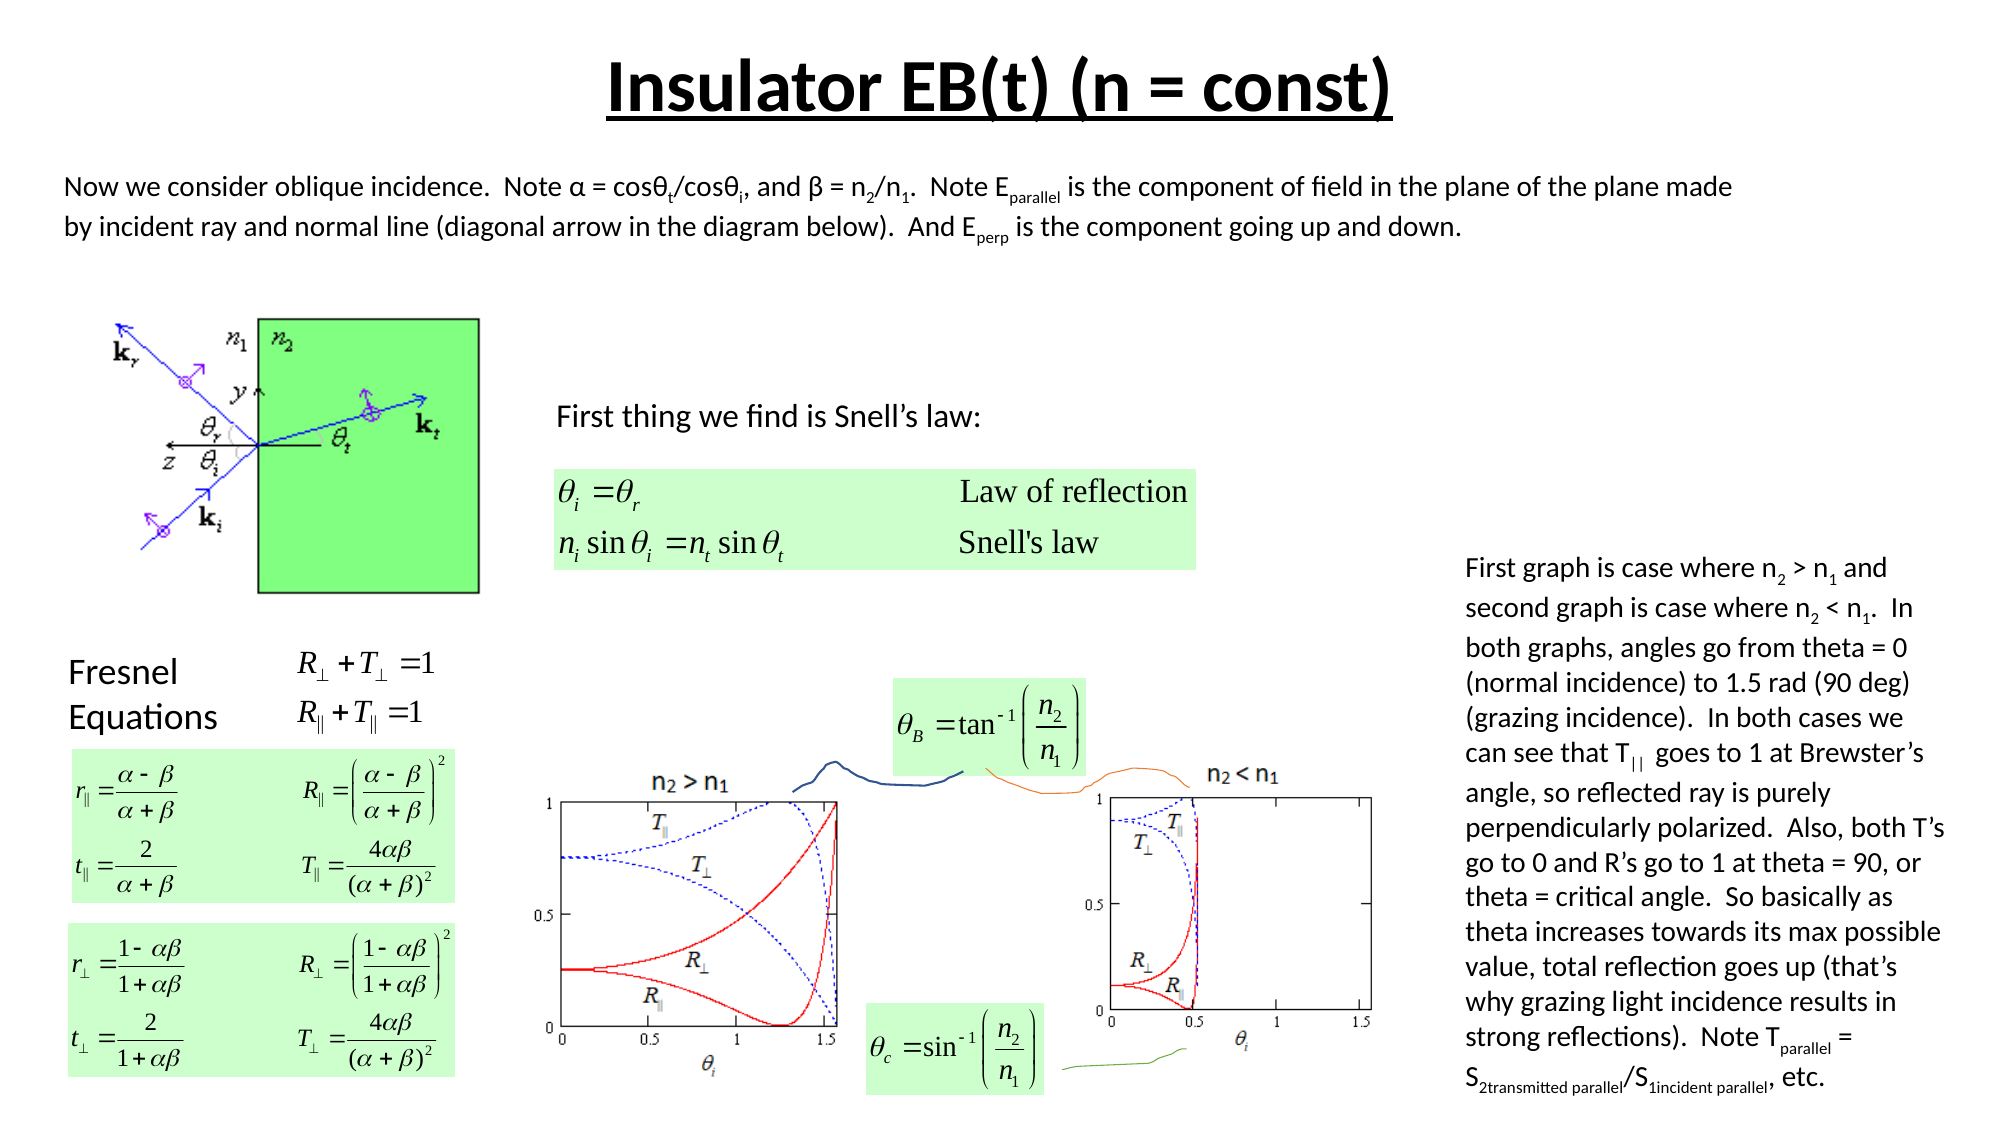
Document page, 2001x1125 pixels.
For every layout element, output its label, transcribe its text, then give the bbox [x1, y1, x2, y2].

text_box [553, 468, 1196, 571]
text_box First thing we find is Snell’s law: [541, 386, 998, 442]
text_box [993, 776, 1075, 795]
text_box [1075, 743, 1401, 1062]
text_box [71, 749, 456, 904]
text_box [50, 273, 533, 624]
text_box Fresnel Equations [53, 639, 280, 745]
text_box Now we consider oblique incidence. Note α = cosθt/cosθi, and β = n2/n1. Note Eparallel is the component of field in the plane of the plane made by incident ray and normal line (diagonal arrow in the diagram below). And Eperp is the component going up and down. [49, 159, 1780, 254]
text_box Insulator EB(t) (n = const) [591, 39, 1409, 154]
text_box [866, 1003, 1045, 1096]
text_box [291, 643, 440, 740]
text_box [526, 762, 866, 1087]
text_box First graph is case where n2 > n1 and second graph is case where n2 < n1. In both graphs, angles go from theta = 0 (normal incidence) to 1.5 rad (90 deg) (grazing incidence). In both cases we can see that T|| goes to 1 at Brewster’s angle, so reflected ray is purely perpendicularly polarized. Also, both T’s go to 0 and R’s go to 1 at theta = 90, or theta = critical angle. So basically as theta increases towards its max possible value, total reflection goes up (that’s why grazing light incidence results in strong reflections). Note Tparallel = S2transmitted parallel/S1incident parallel, etc. [1450, 541, 1967, 1105]
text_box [67, 922, 456, 1078]
text_box [1062, 1062, 1154, 1071]
text_box [866, 776, 957, 787]
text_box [892, 678, 1087, 776]
